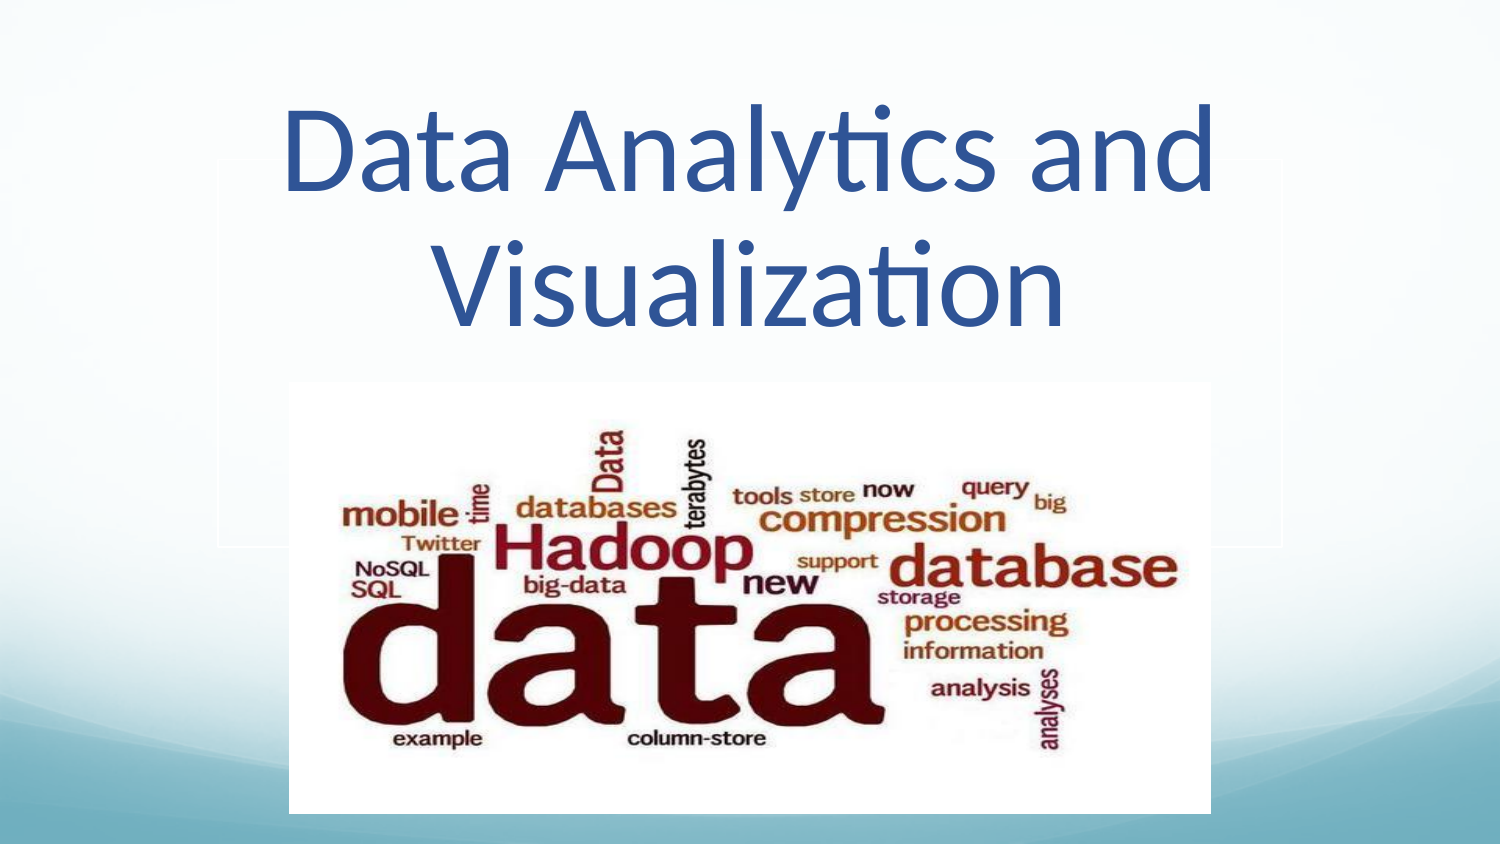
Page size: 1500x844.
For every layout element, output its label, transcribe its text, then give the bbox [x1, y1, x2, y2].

picture [0, 0, 1500, 844]
title Data Analytics and Visualization [112, 66, 1388, 361]
